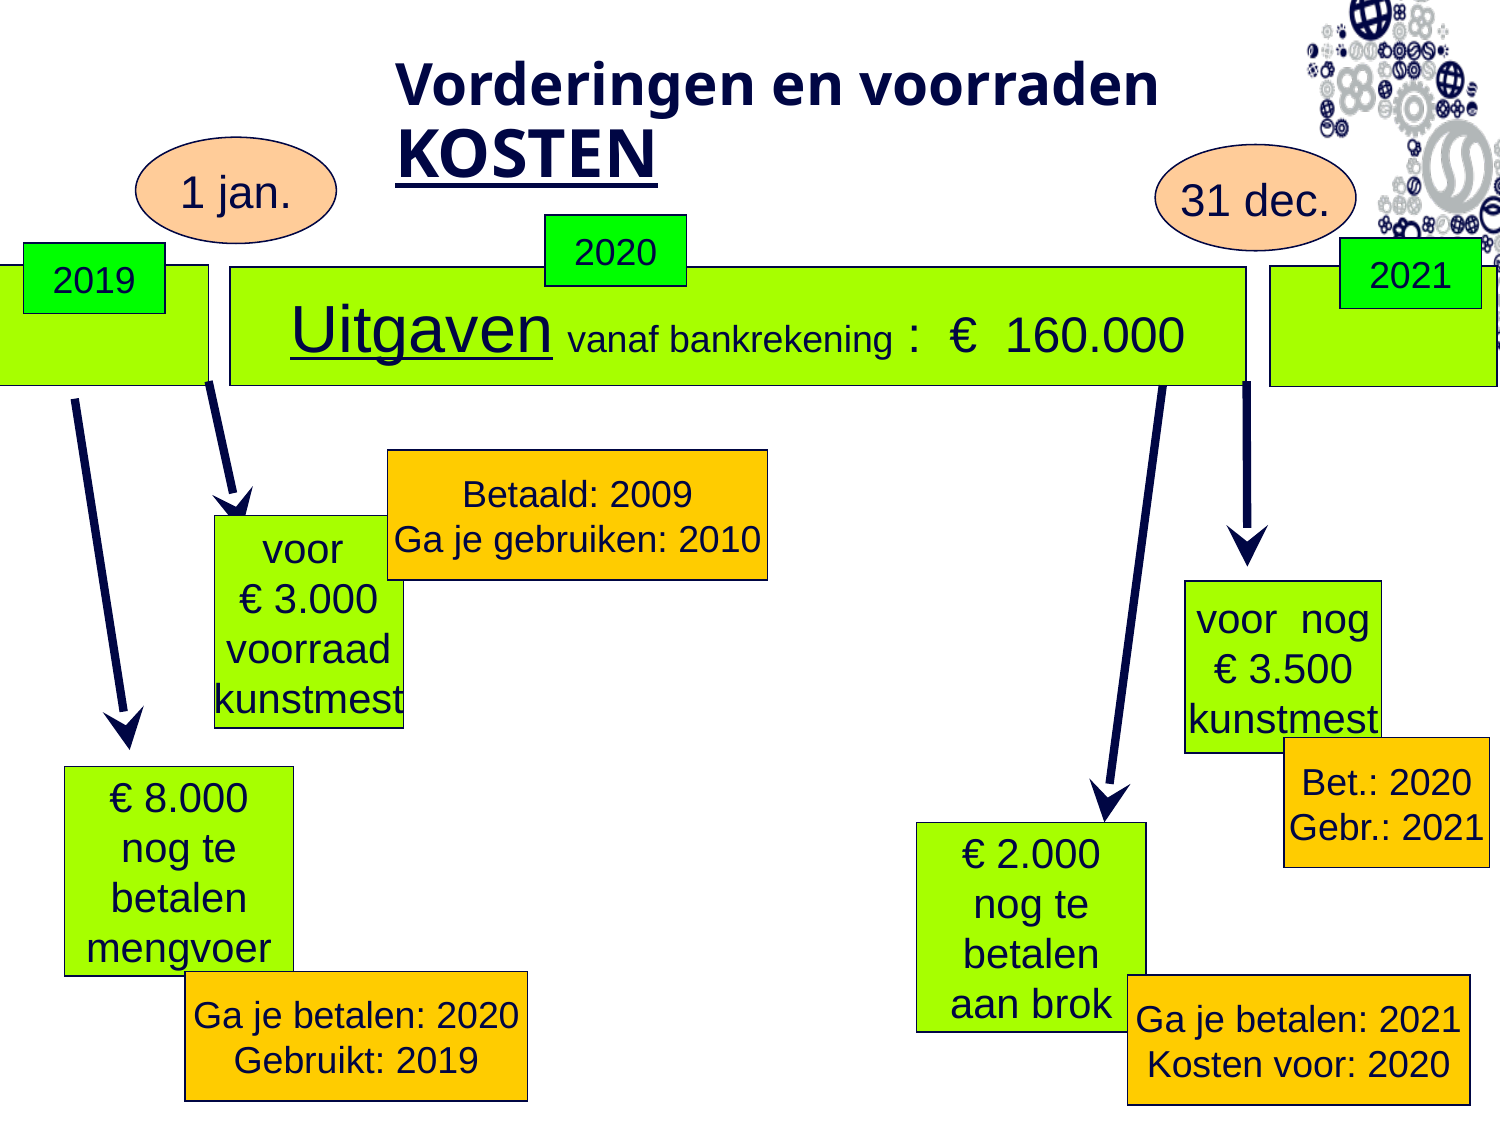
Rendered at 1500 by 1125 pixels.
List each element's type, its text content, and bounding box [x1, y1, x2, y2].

text_box voor € 3.000 voorraad kunstmest [214, 515, 404, 728]
text_box [116, 727, 137, 751]
text_box [242, 508, 248, 515]
text_box 1 jan. [135, 137, 337, 244]
text_box [0, 265, 209, 386]
text_box € 2.000 nog te betalen aan brok [916, 822, 1147, 1032]
title Vorderingen en voorraden KOSTEN [395, 42, 1411, 122]
text_box 2019 [23, 242, 166, 314]
text_box Bet.: 2020 Gebr.: 2021 [1283, 737, 1490, 868]
text_box Ga je betalen: 2020 Gebruikt: 2019 [185, 971, 528, 1102]
text_box Betaald: 2009 Ga je gebruiken: 2010 [387, 449, 768, 580]
text_box 31 dec. [1155, 144, 1356, 251]
text_box [1270, 266, 1498, 387]
text_box voor nog € 3.500 kunstmest [1185, 580, 1382, 754]
text_box € 8.000 nog te betalen mengvoer [64, 766, 294, 976]
text_box [1236, 545, 1258, 567]
text_box Uitgaven vanaf bankrekening : € 160.000 [230, 267, 1246, 386]
text_box 2020 [544, 215, 687, 286]
text_box Ga je betalen: 2021 Kosten voor: 2020 [1127, 975, 1471, 1106]
text_box [1096, 800, 1118, 822]
picture [0, 0, 1500, 1125]
text_box 2021 [1340, 237, 1482, 309]
